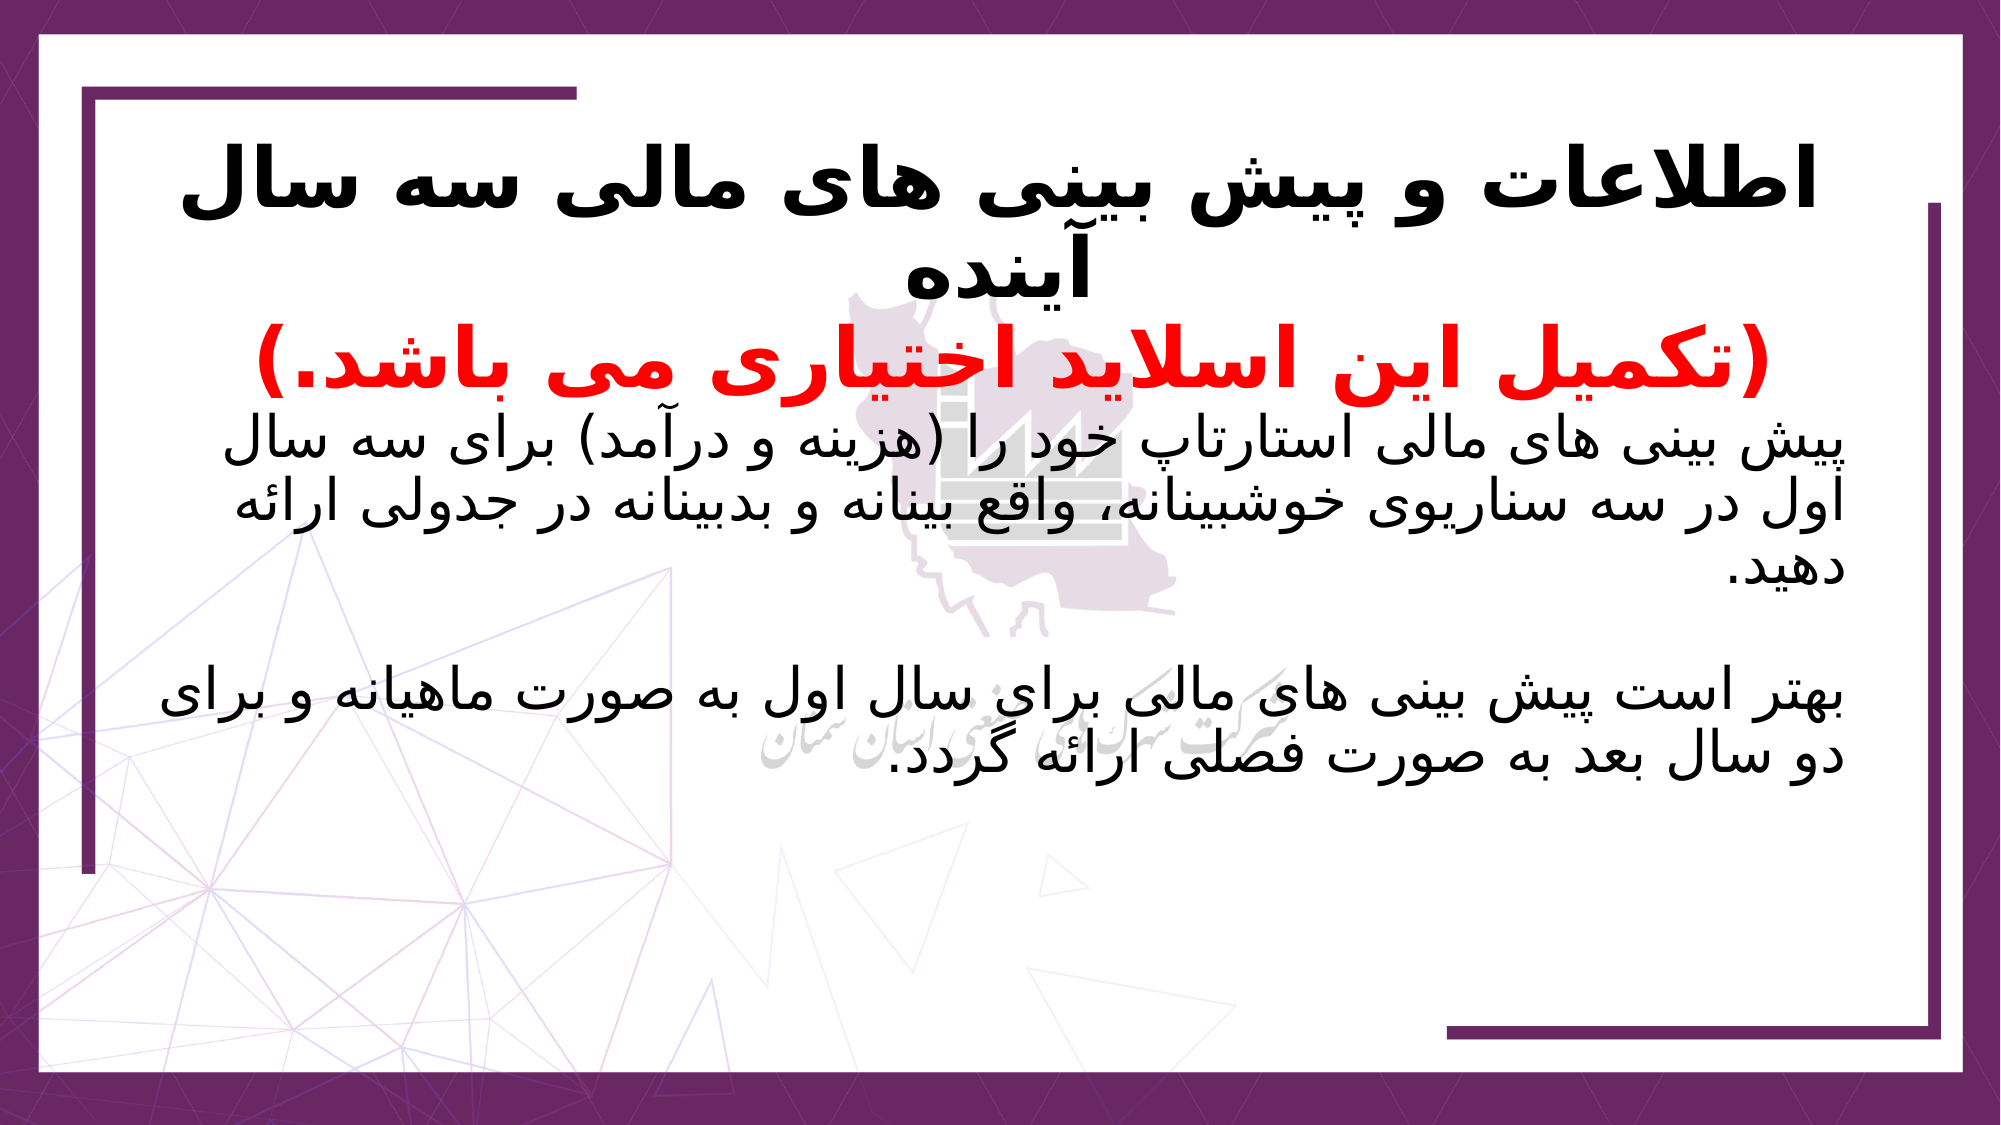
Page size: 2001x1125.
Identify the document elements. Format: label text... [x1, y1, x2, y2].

title پيش بينی های مالی استارتاپ خود را (هزينه و درآمد) برای سه سال اول در سه سناريوی خوشبينانه، واقع بينانه و بدبينانه در جدولی ارائه دهيد. بهتر است پيش بينی های مالی برای سال اول به صورت ماهيانه و برای دو سال بعد به صورت فصلی ارائه گردد. [137, 274, 1863, 964]
list اطلاعات و پيش بينی های مالی سه سال آينده (تکميل اين اسلايد اختياری می باشد.) [137, 128, 1863, 250]
picture [0, 0, 2001, 1125]
